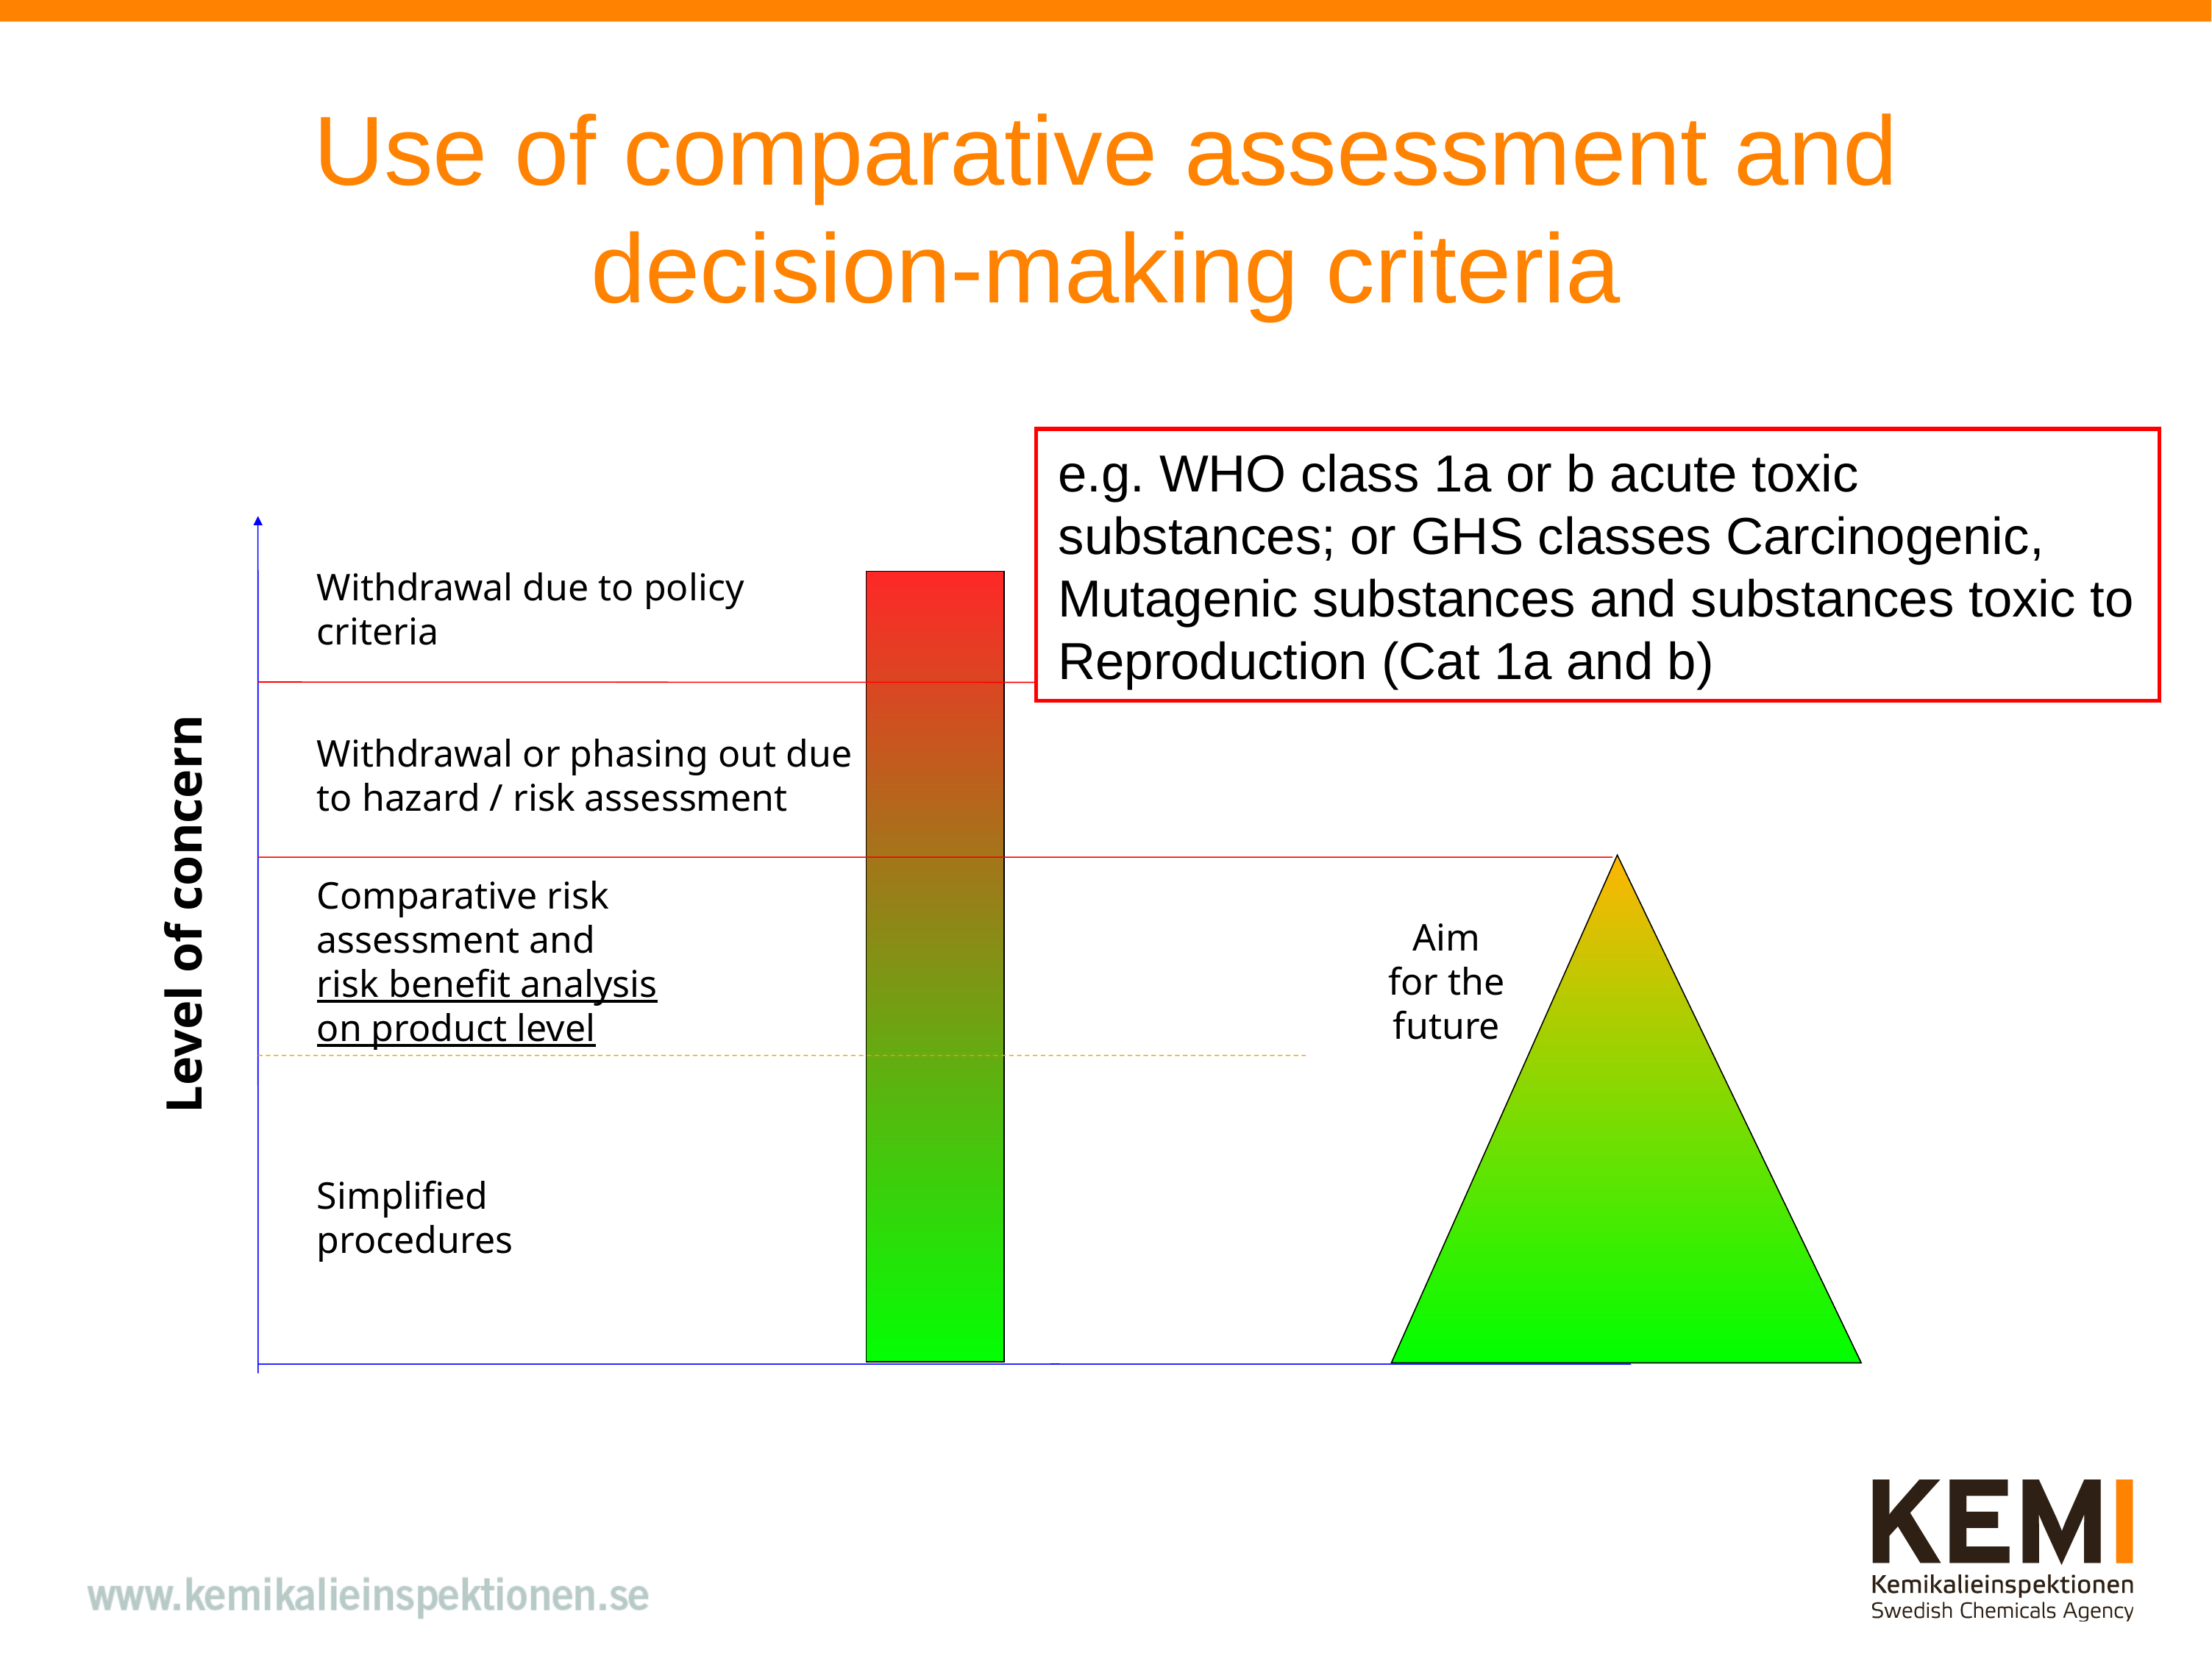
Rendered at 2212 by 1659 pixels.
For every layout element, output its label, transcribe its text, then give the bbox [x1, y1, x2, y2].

text_box e.g. WHO class 1a or b acute toxic substances; or GHS classes Carcinogenic, Mutagenic substances and substances toxic to Reproduction (Cat 1a and b) [1036, 428, 2160, 701]
picture [1872, 1479, 2133, 1621]
picture [87, 1573, 652, 1621]
text_box Withdrawal or phasing out due to hazard / risk assessment [294, 719, 875, 857]
text_box [253, 516, 263, 586]
text_box Level of concern [130, 586, 277, 1125]
text_box [875, 571, 1005, 682]
text_box [866, 858, 1005, 1362]
text_box Withdrawal due to policy criteria [294, 683, 875, 692]
text_box Simplified procedures [294, 1161, 544, 1300]
text_box Withdrawal due to policy criteria [294, 553, 875, 682]
title Use of comparative assessment and decision-making criteria [110, 66, 2101, 344]
text_box [1391, 855, 1862, 1363]
text_box Comparative risk assessment and risk benefit analysis on product level [294, 861, 682, 1138]
text_box Aim for the future [1363, 903, 1530, 1125]
text_box [866, 683, 1005, 857]
